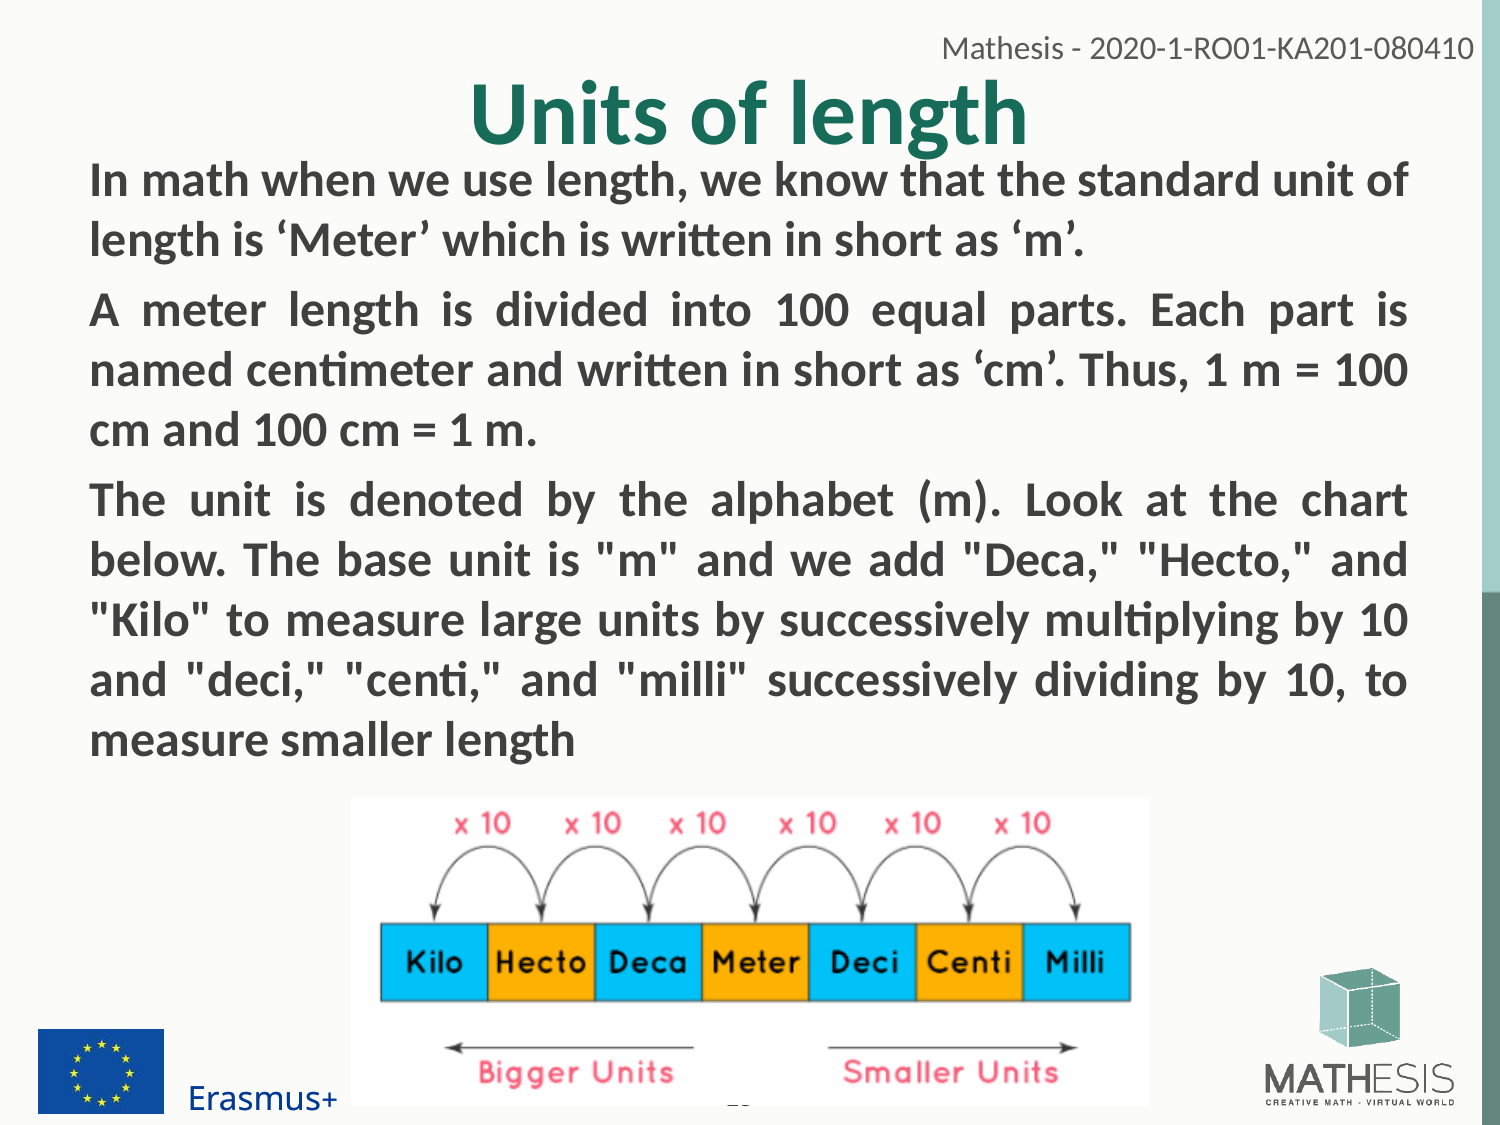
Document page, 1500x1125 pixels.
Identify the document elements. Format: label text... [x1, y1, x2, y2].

list In math when we use length, we know that the standard unit of length is ‘Meter’ which is written in short as ‘m’. A meter length is divided into 100 equal parts. Each part is named centimeter and written in short as ‘cm’. Thus, 1 m = 100 cm and 100 cm = 1 m. The unit is denoted by the alphabet (m). Look at the chart below. The base unit is "m" and we add "Deca," "Hecto," and "Kilo" to measure large units by successively multiplying by 10 and "deci," "centi," and "milli" successively dividing by 10, to measure smaller length [75, 139, 1425, 882]
picture [351, 798, 1149, 1106]
picture [38, 1029, 164, 1114]
title Units of length [75, 45, 1425, 139]
